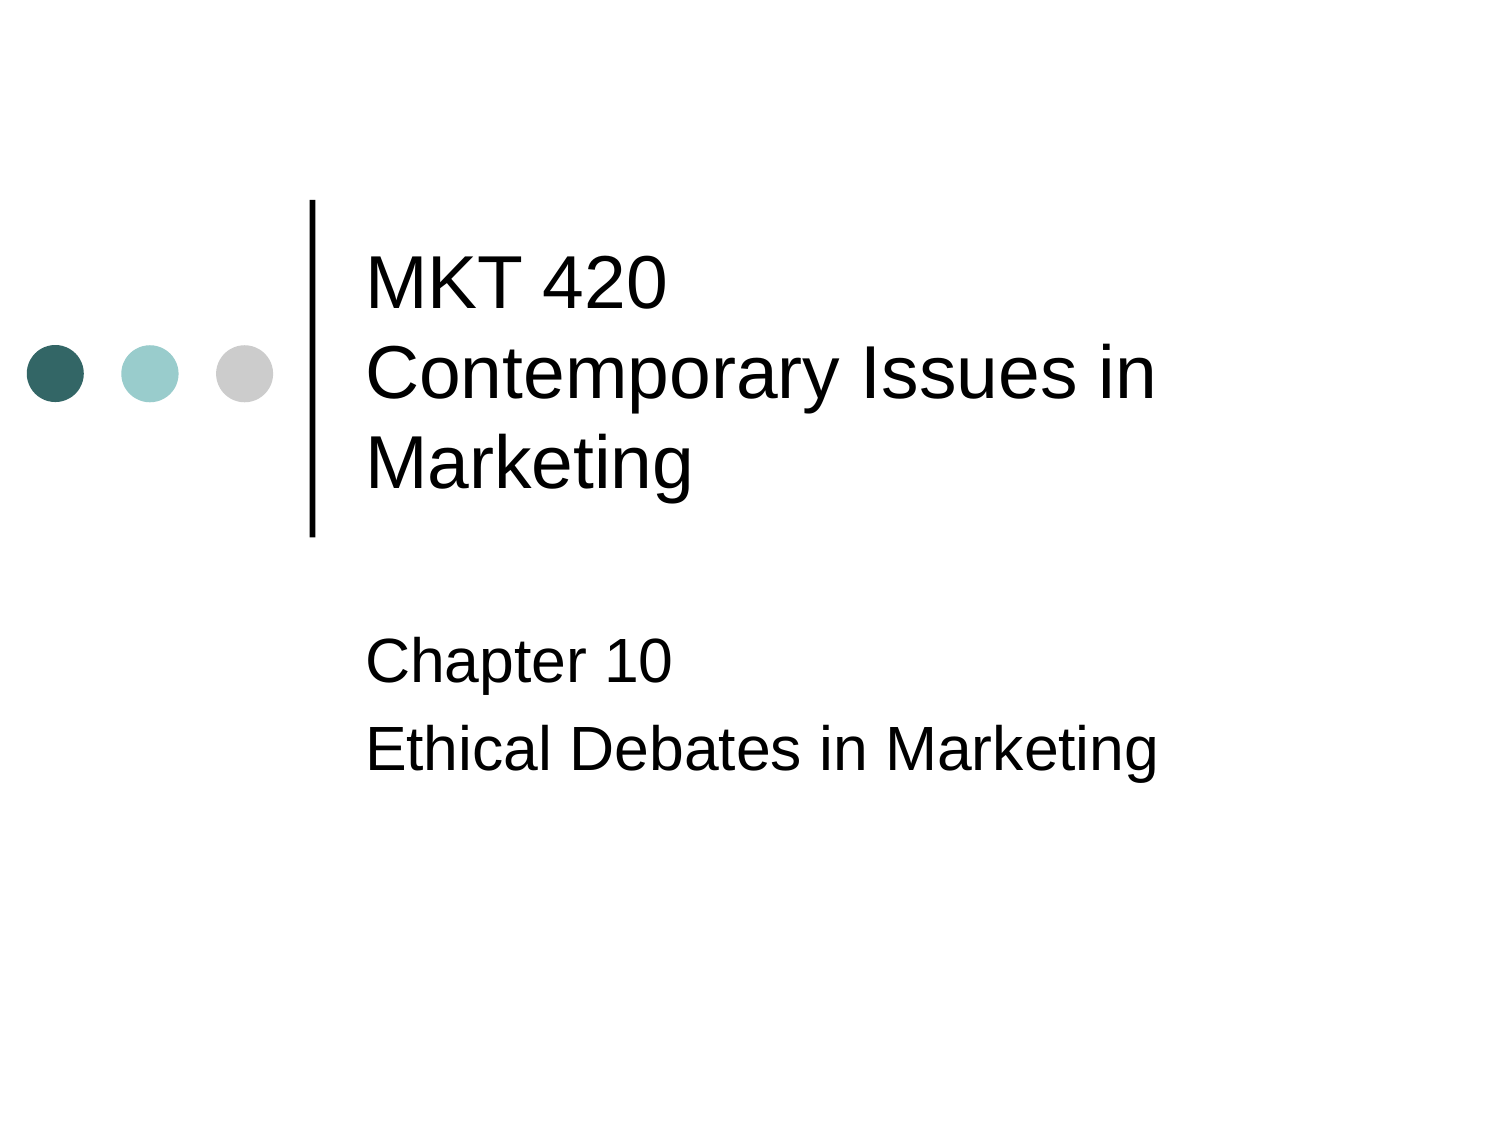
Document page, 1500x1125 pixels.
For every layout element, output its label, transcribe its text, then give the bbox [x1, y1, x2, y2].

subtitle Chapter 10 Ethical Debates in Marketing [350, 612, 1413, 938]
title MKT 420 Contemporary Issues in Marketing [350, 224, 1413, 513]
